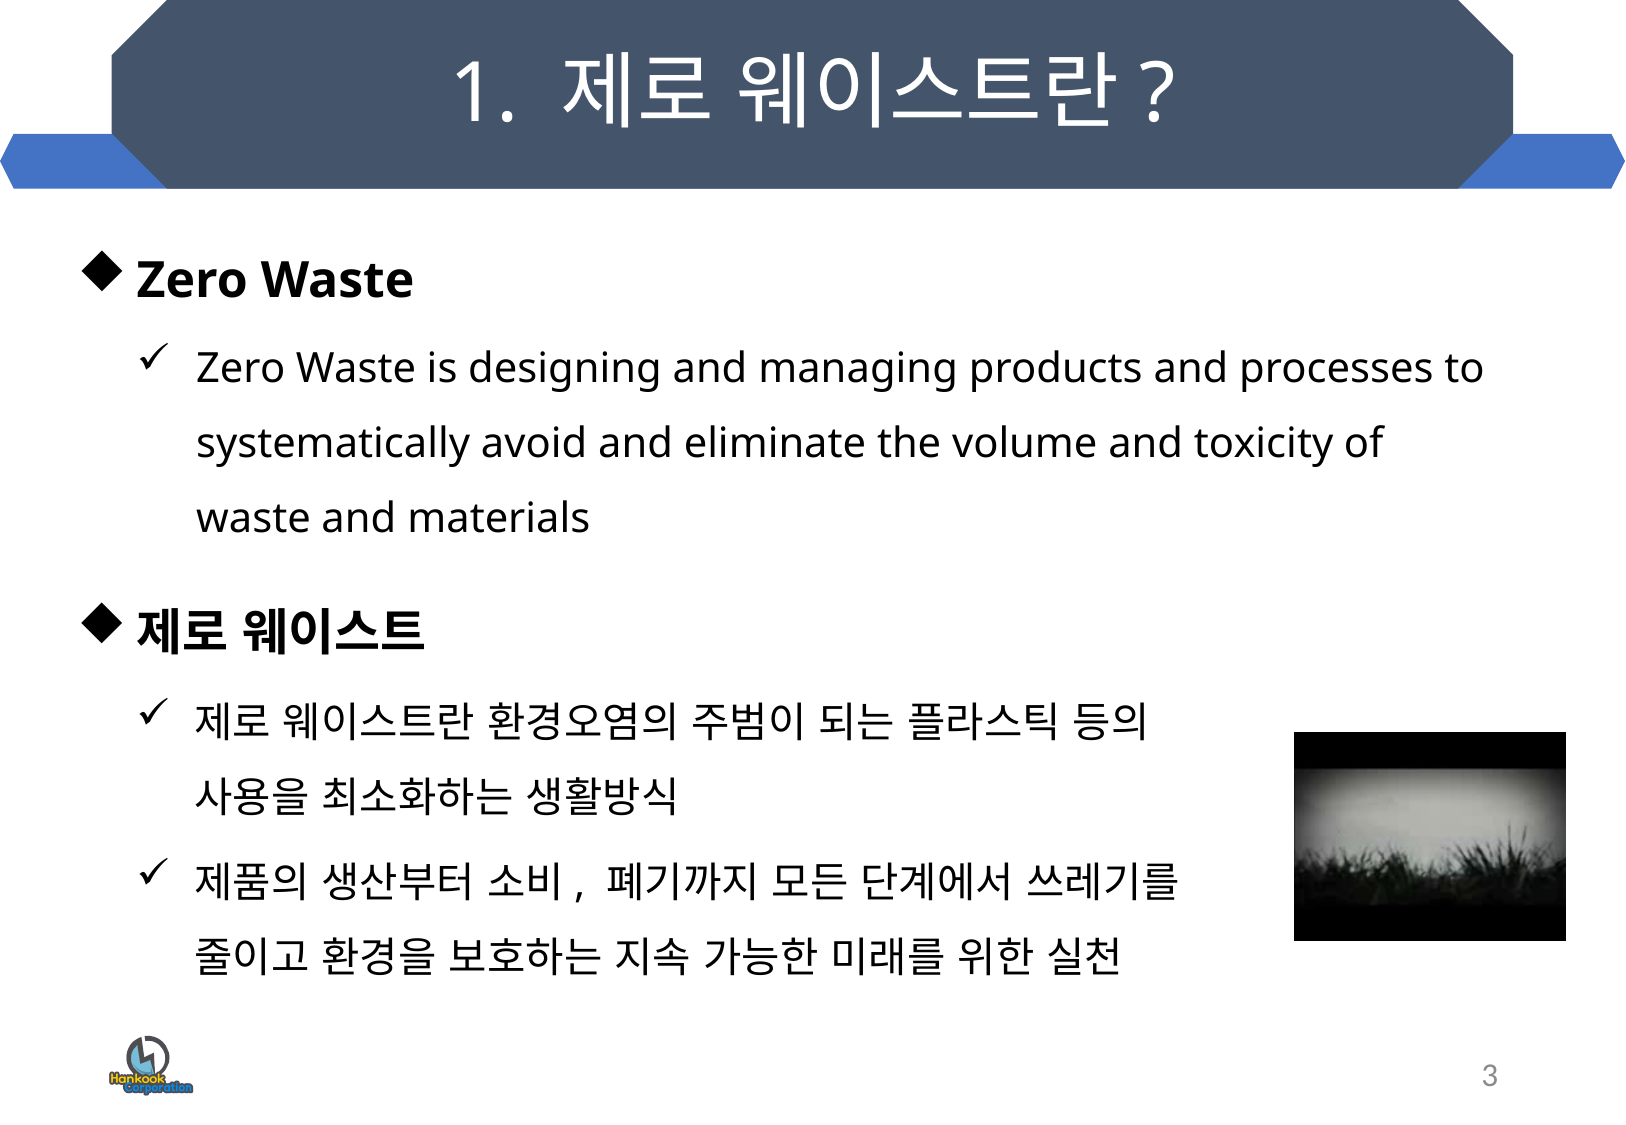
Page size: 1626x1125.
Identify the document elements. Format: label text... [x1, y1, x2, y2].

text_box 제로 웨이스트 제로 웨이스트란 환경오염의 주범이 되는 플라스틱 등의 사용을 최소화하는 생활방식 제품의 생산부터 소비, 폐기까지 모든 단계에서 쓰레기를 줄이고 환경을 보호하는 지속 가능한 미래를 위한 실천 [62, 562, 1273, 996]
title 1. 제로 웨이스트란? [0, 0, 1625, 189]
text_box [1293, 731, 1567, 942]
picture [101, 1032, 202, 1103]
slide_number 3 [1147, 1042, 1514, 1103]
list Zero Waste Zero Waste is designing and managing products and processes to systematically avoid and eliminate the volume and toxicity of waste and materials [62, 209, 1515, 563]
